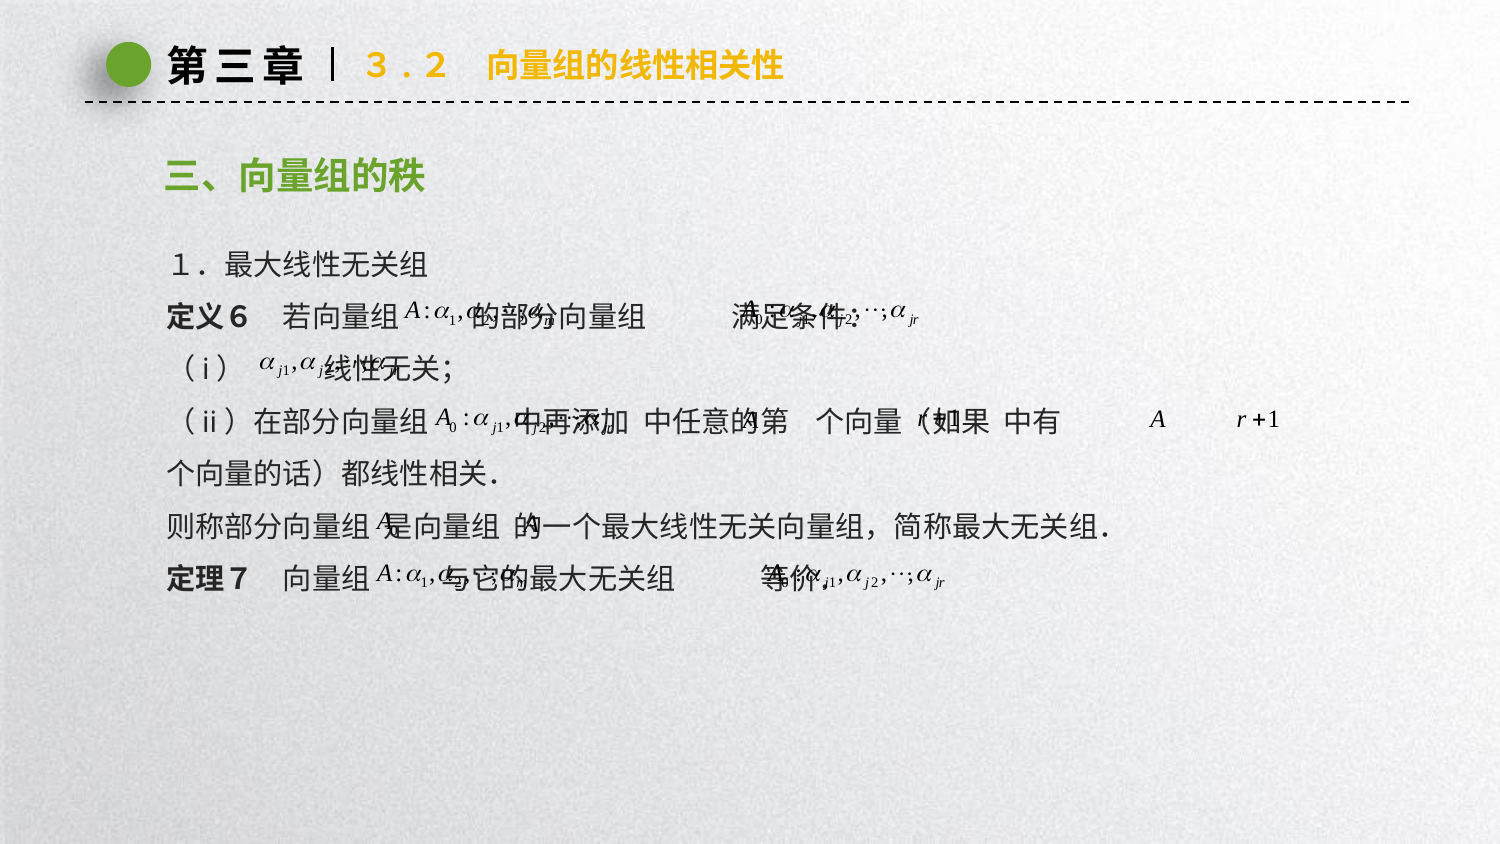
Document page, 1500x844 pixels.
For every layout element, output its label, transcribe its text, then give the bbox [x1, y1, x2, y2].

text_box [762, 556, 951, 597]
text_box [429, 400, 618, 441]
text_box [518, 509, 544, 538]
text_box 三、向量组的秩 [148, 144, 1360, 205]
text_box 第三章 [152, 32, 320, 97]
text_box ３.２ 向量组的线性相关性 [346, 37, 800, 92]
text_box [255, 344, 405, 385]
text_box [104, 39, 152, 90]
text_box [735, 292, 924, 333]
text_box １．最大线性无关组 定义６ 若向量组 的部分向量组 满足条件： （i） 线性无关； （ii）在部分向量组 中再添加 中任意的第 个向量（如果 中有 个向量的话）都线性相关． 则称部分向量组 是向量组 的一个最大线性无关向量组，简称最大无关组． 定理７ 向量组 与它的最大无关组 等价． [151, 220, 1362, 603]
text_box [913, 403, 964, 432]
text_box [371, 556, 532, 595]
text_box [371, 504, 403, 543]
picture [0, 0, 1500, 844]
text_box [1232, 404, 1284, 433]
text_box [399, 293, 561, 332]
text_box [737, 405, 763, 434]
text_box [1144, 404, 1170, 433]
